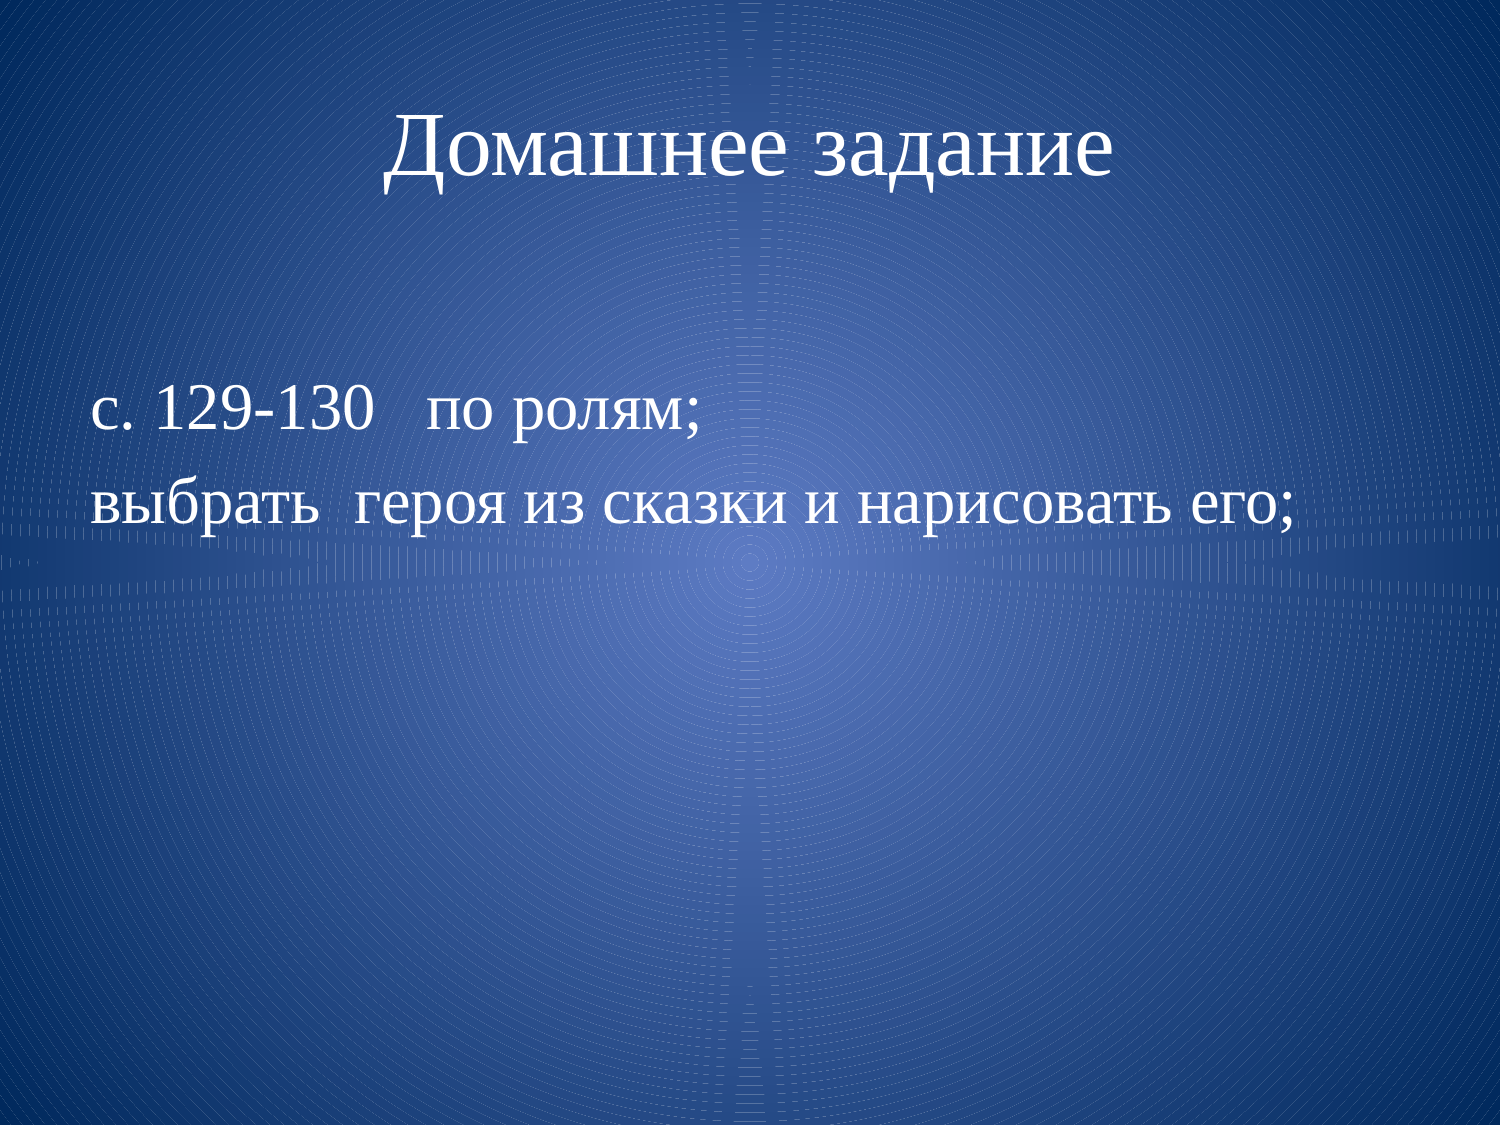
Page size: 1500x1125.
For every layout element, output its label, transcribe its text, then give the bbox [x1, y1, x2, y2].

list с. 129-130 по ролям; выбрать героя из сказки и нарисовать его; [75, 262, 1425, 1005]
title Домашнее задание [75, 45, 1425, 233]
